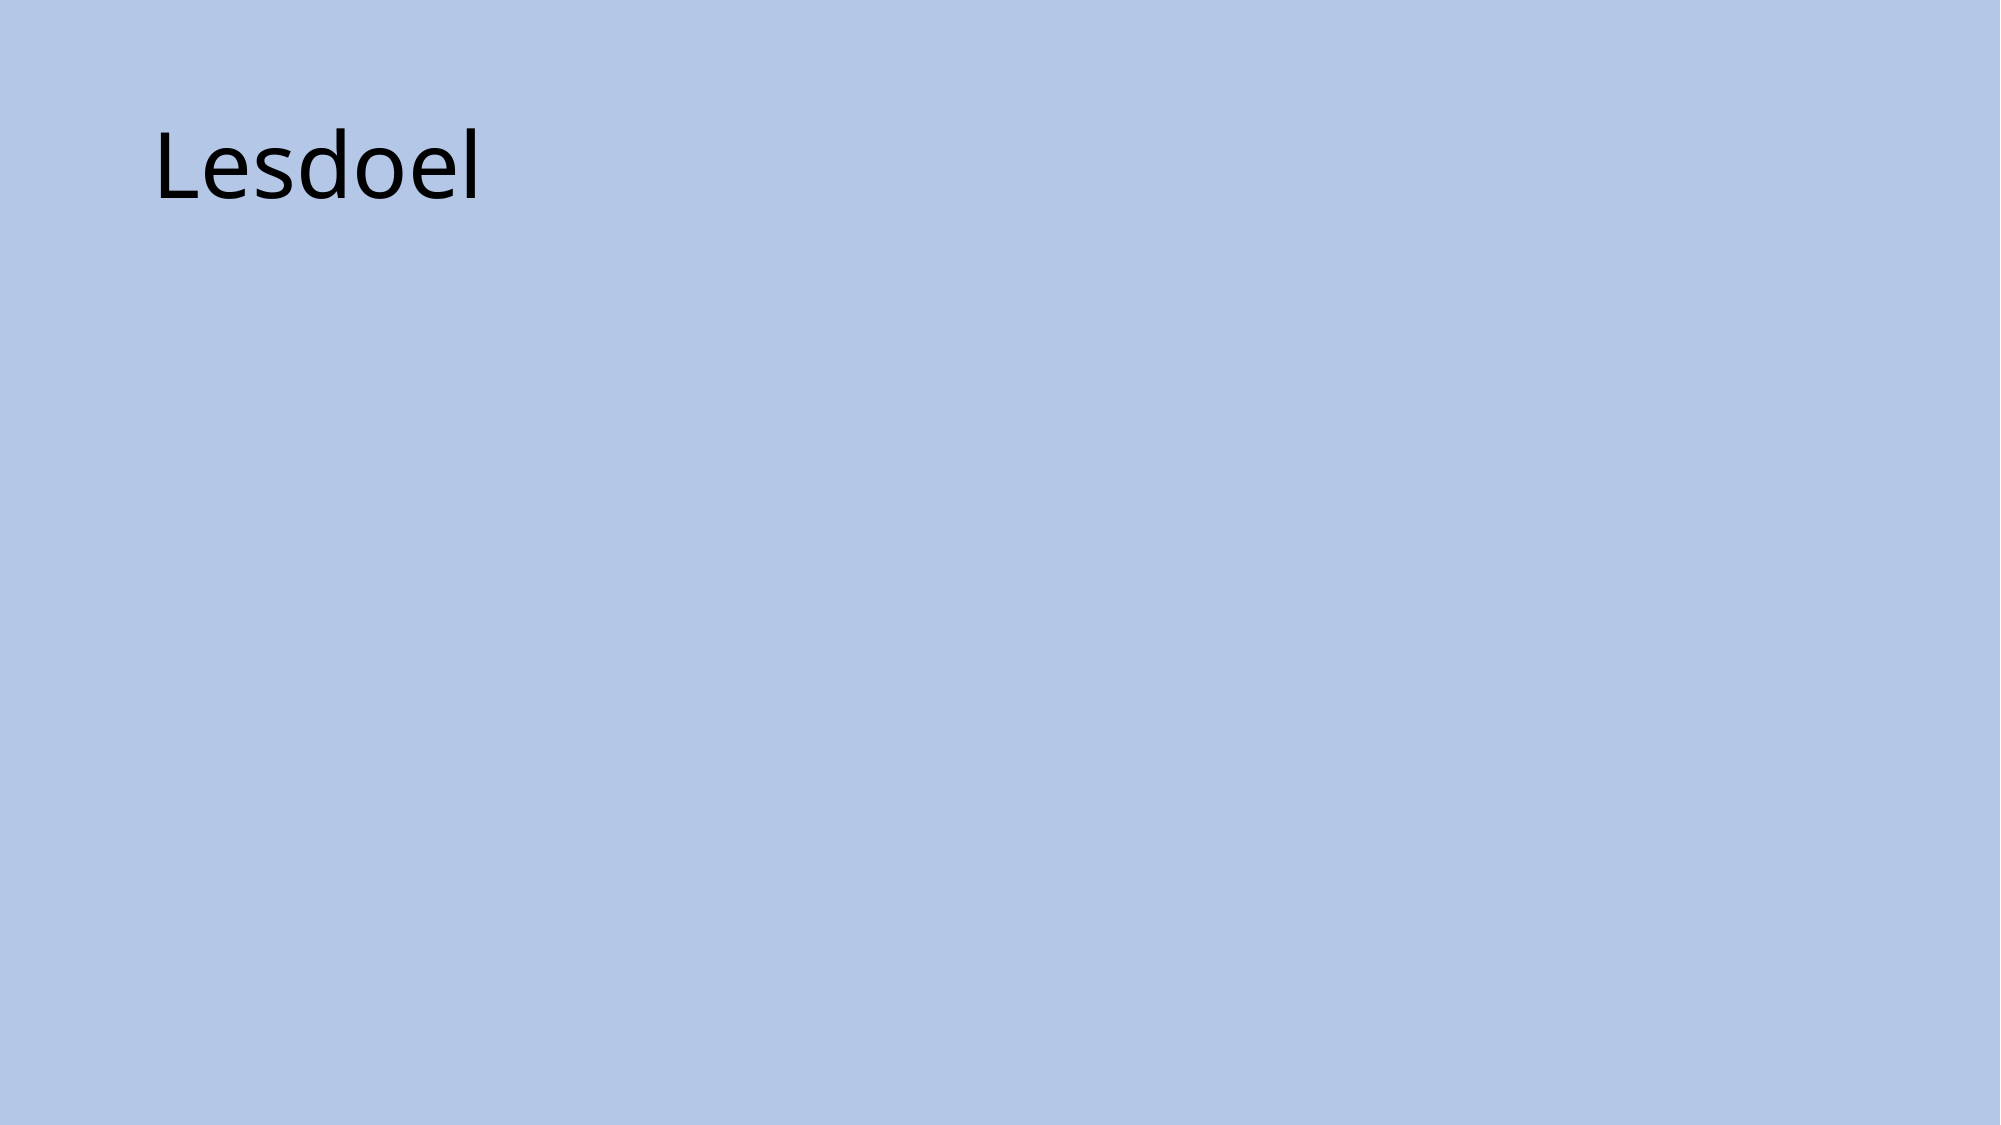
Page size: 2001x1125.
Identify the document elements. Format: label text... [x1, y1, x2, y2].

title Lesdoel [137, 59, 1863, 278]
